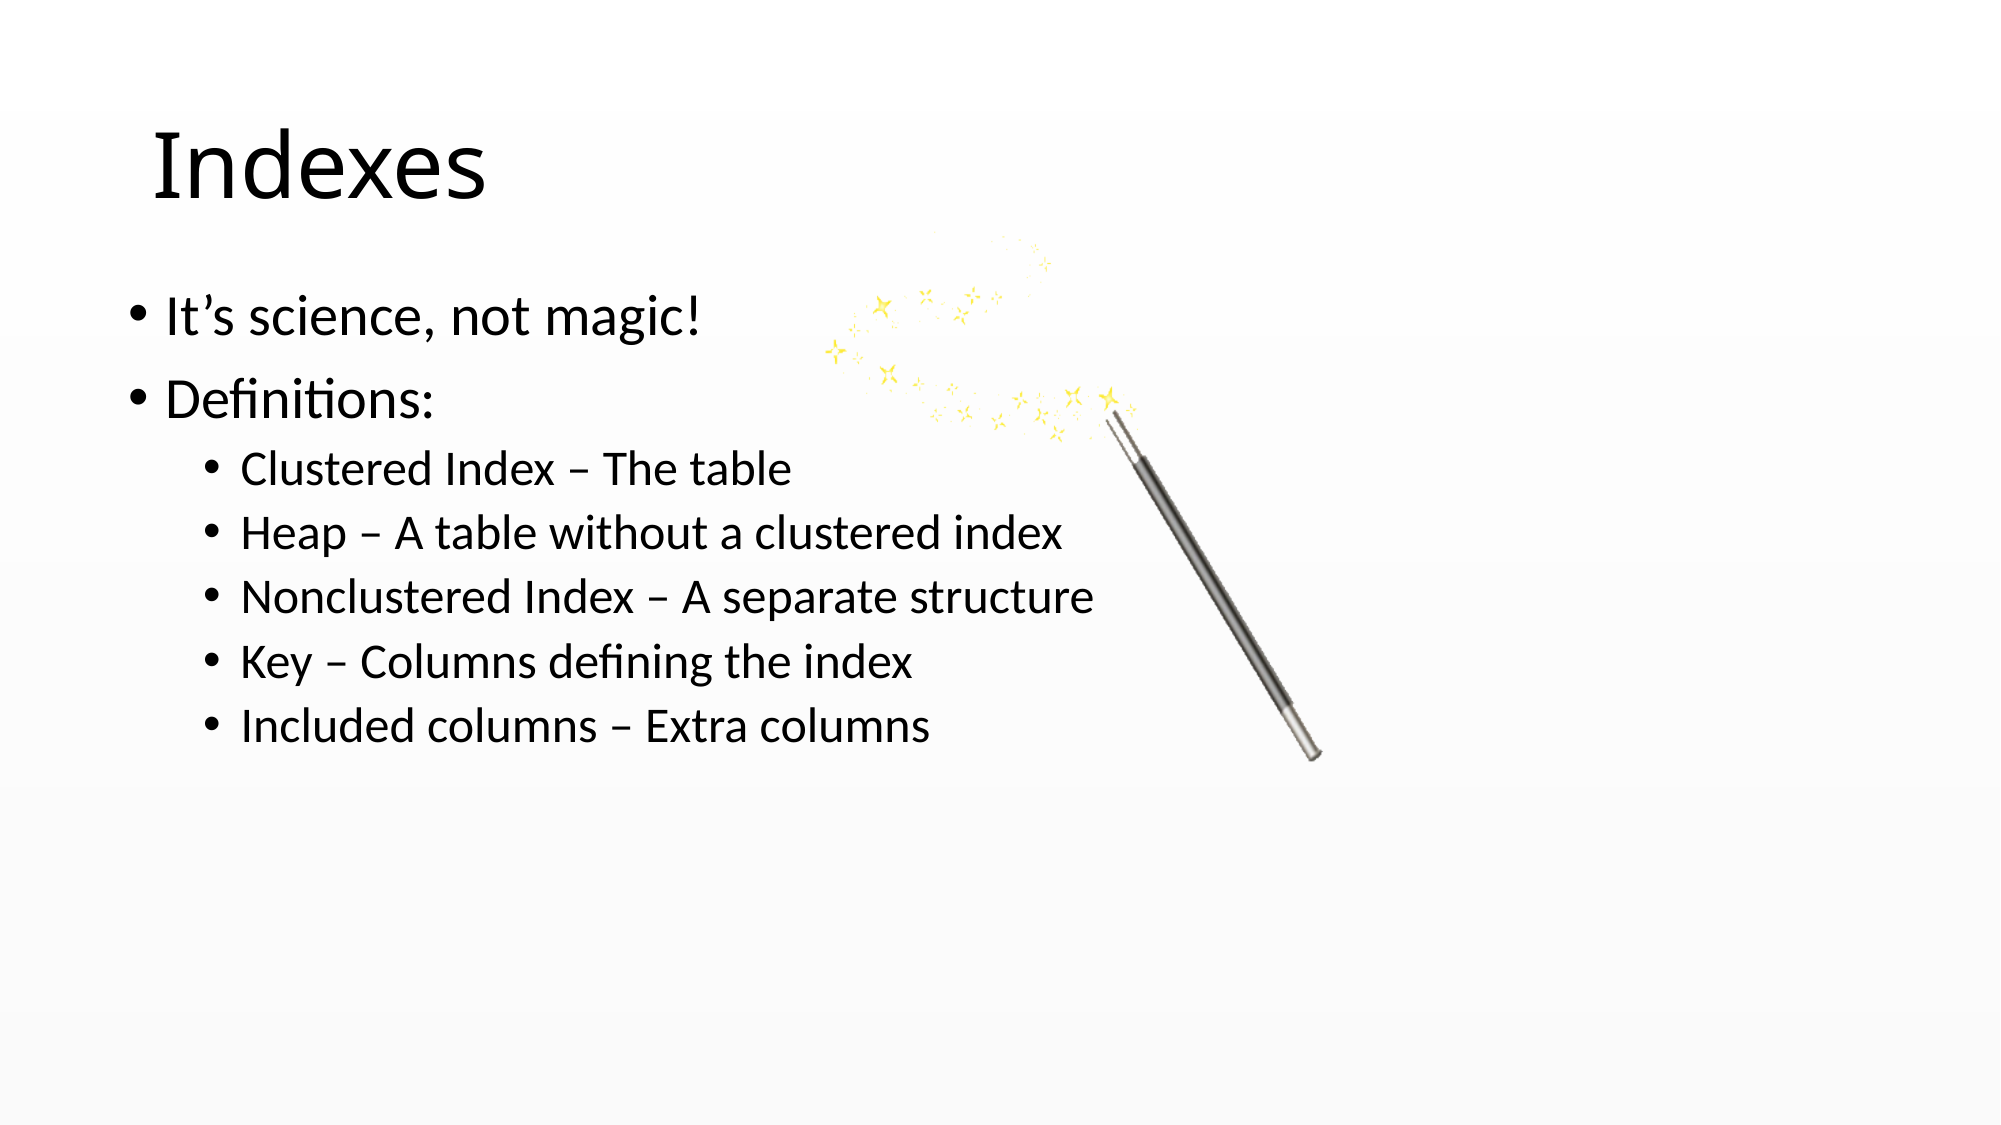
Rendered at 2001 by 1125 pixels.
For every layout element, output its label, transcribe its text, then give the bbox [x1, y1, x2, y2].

list It’s science, not magic! Definitions: Clustered Index – The table Heap – A table without a clustered index Nonclustered Index – A separate structure Key – Columns defining the index Included columns – Extra columns [113, 277, 1839, 992]
picture [752, 141, 1394, 848]
title Indexes [137, 59, 1863, 278]
